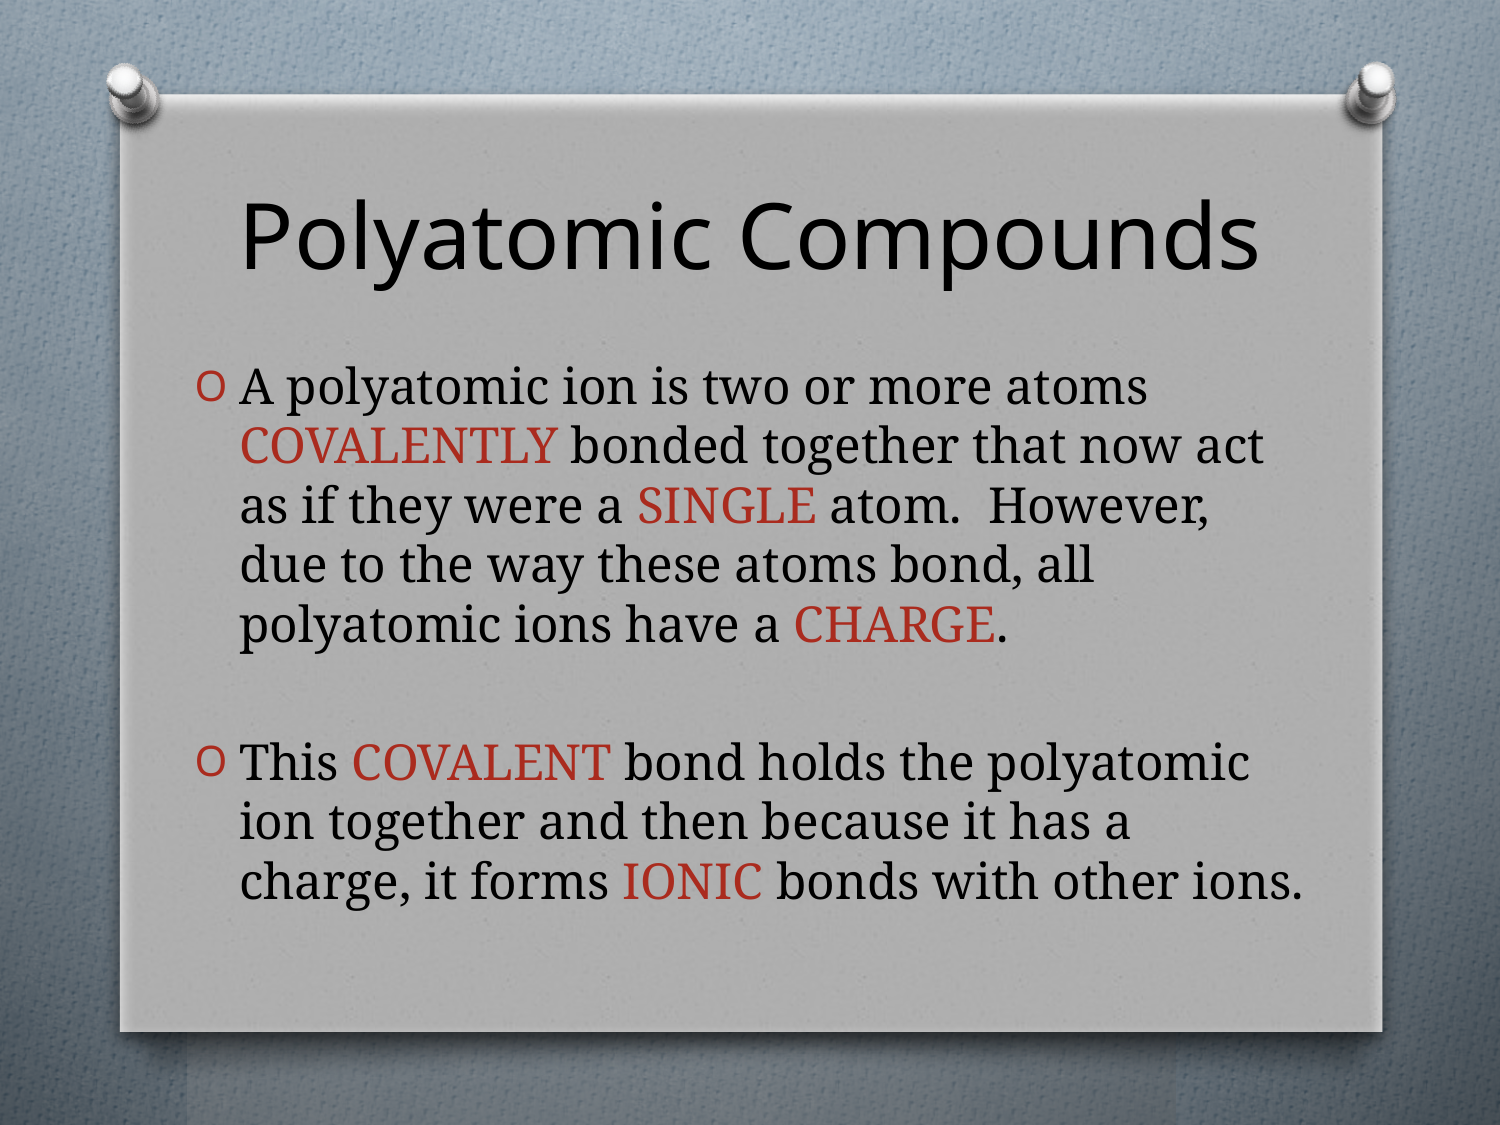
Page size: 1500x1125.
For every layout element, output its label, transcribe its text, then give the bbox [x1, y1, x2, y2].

picture [75, 29, 198, 153]
picture [1317, 35, 1439, 156]
title Polyatomic Compounds [179, 134, 1323, 332]
list A polyatomic ion is two or more atoms COVALENTLY bonded together that now act as if they were a SINGLE atom. However, due to the way these atoms bond, all polyatomic ions have a CHARGE. This COVALENT bond holds the polyatomic ion together and then because it has a charge, it forms IONIC bonds with other ions. [179, 347, 1323, 939]
